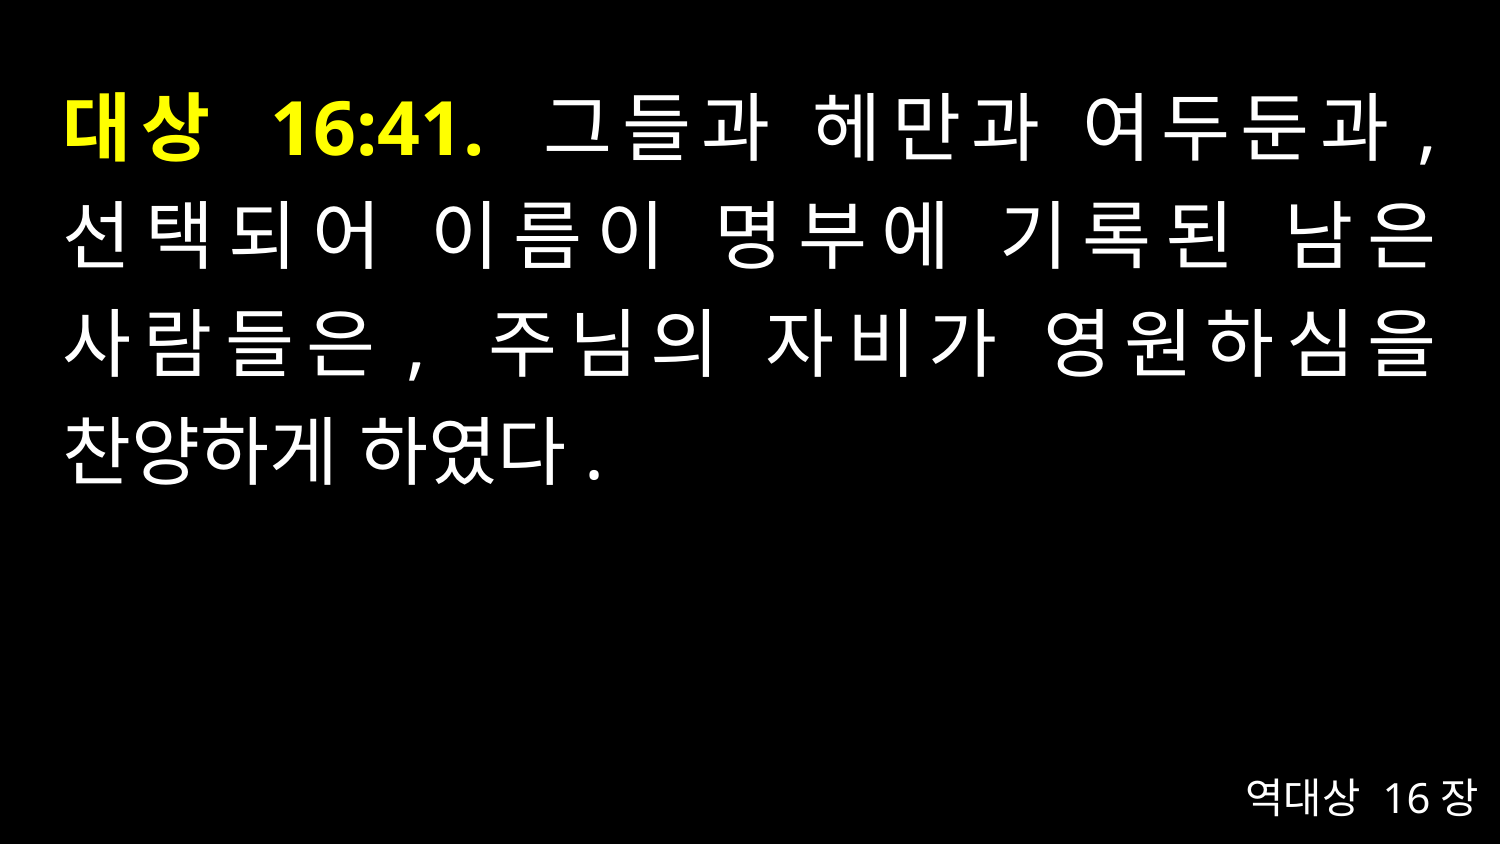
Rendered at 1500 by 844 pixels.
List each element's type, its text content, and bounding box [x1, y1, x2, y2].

subtitle 역대상 16장 [916, 770, 1500, 844]
title 대상 16:41. 그들과 헤만과 여두둔과, 선택되어 이름이 명부에 기록된 남은 사람들은, 주님의 자비가 영원하심을 찬양하게 하였다. [0, 0, 1500, 844]
